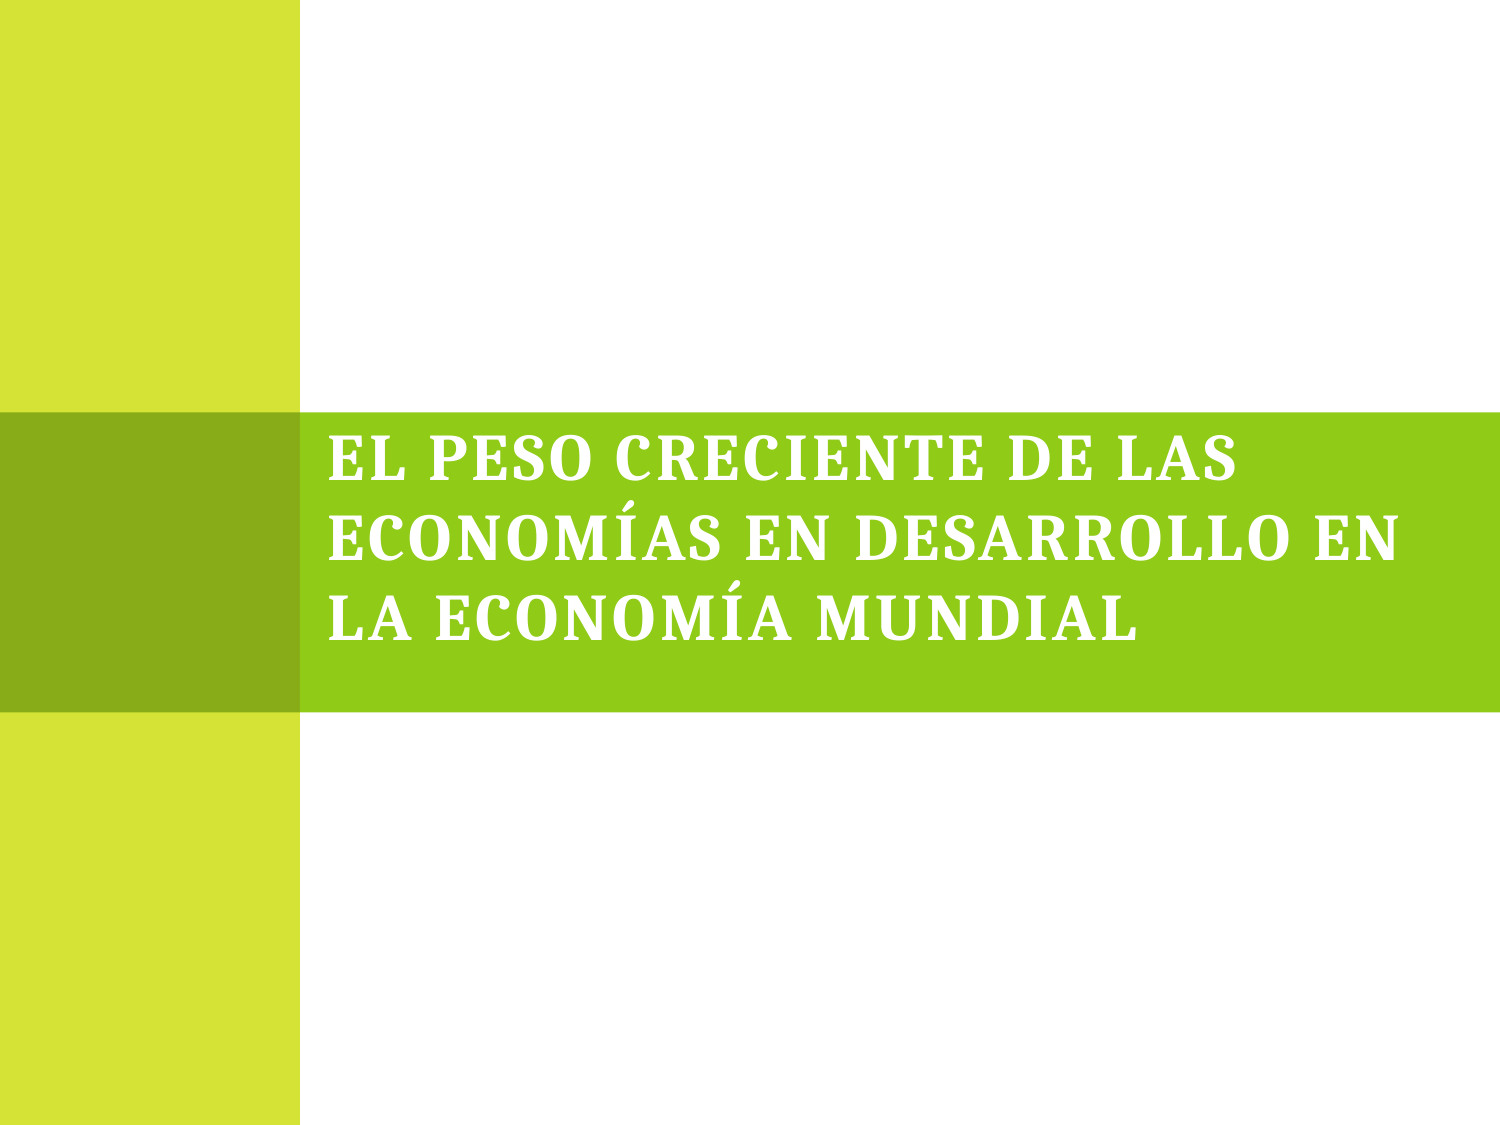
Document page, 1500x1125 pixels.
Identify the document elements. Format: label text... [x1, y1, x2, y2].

title El peso creciente de las economías en desarrollo en la economía mundial [312, 444, 1447, 752]
